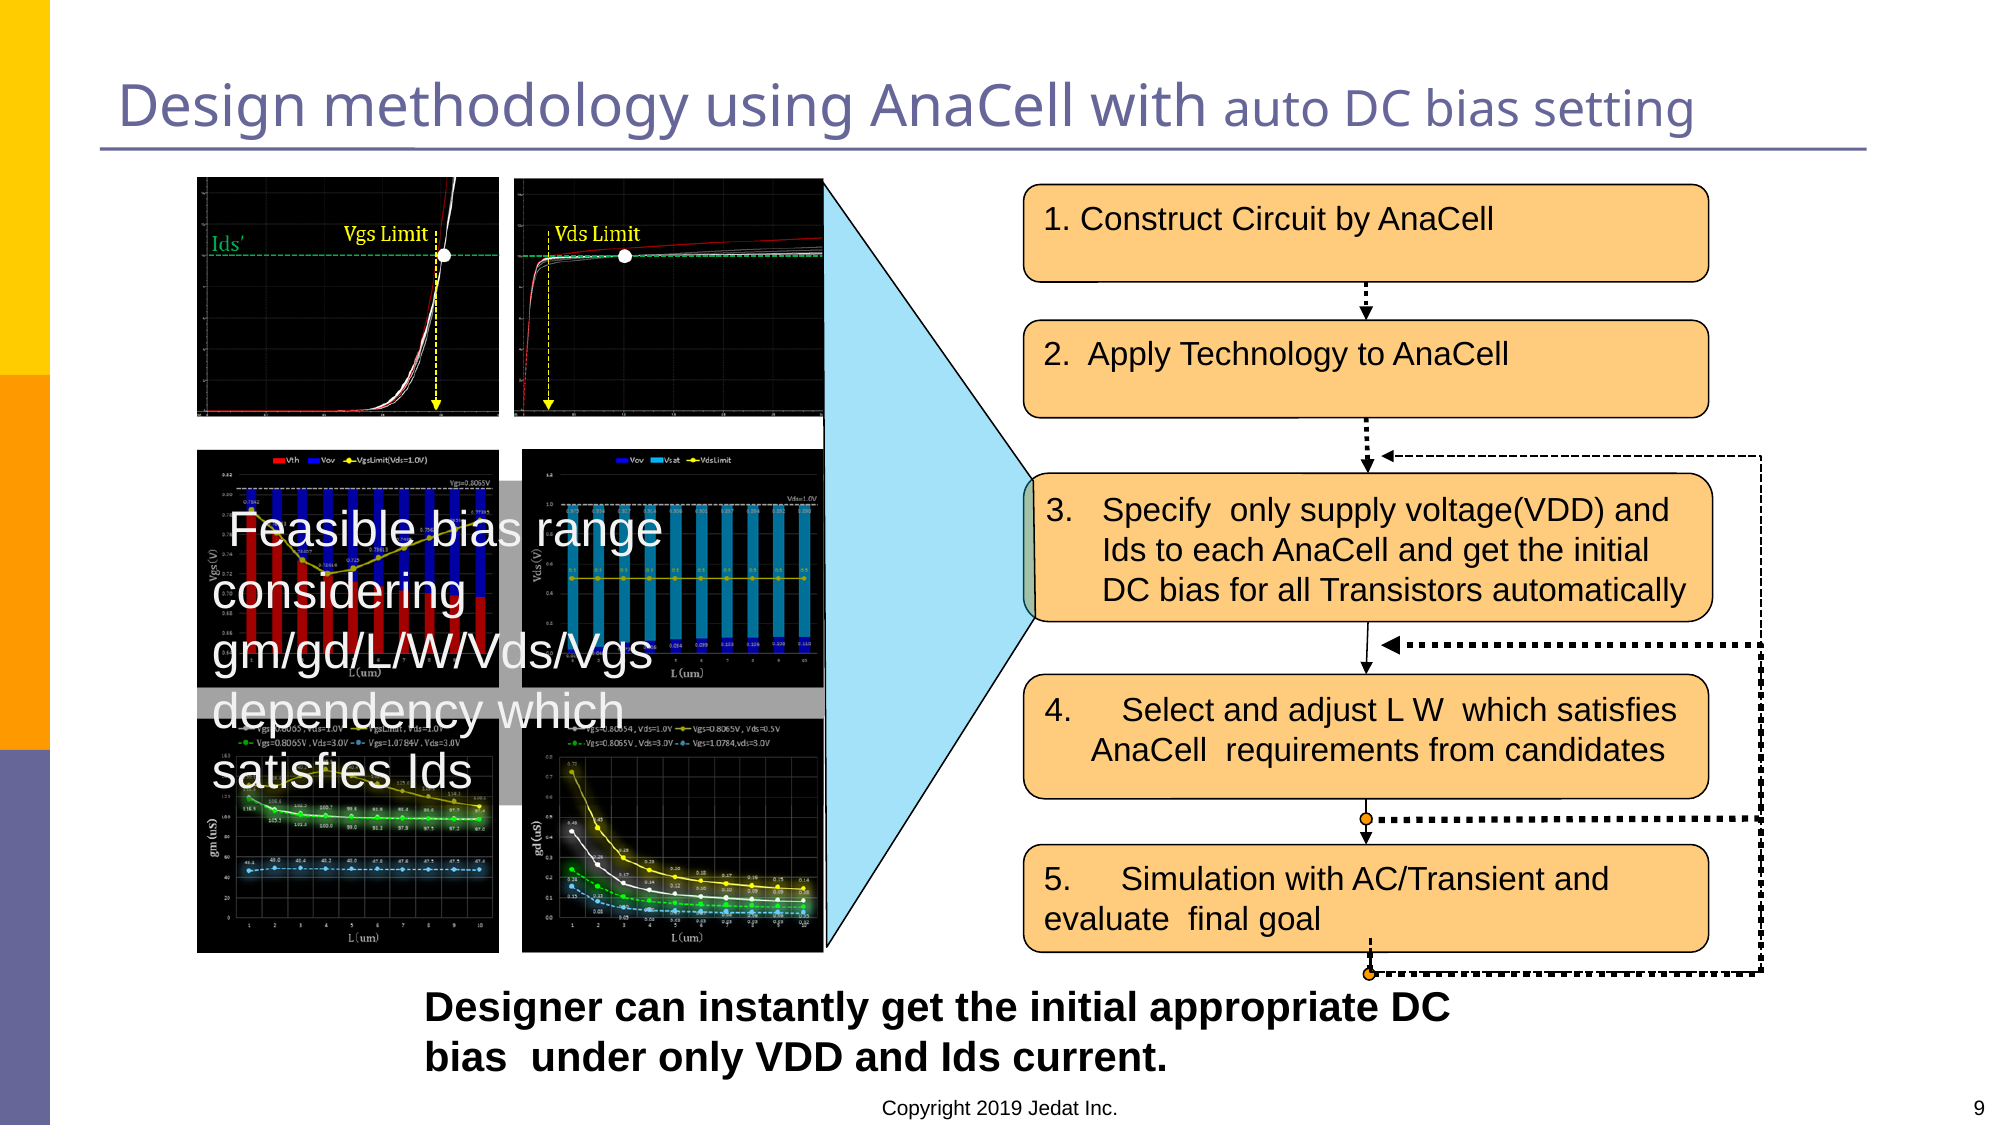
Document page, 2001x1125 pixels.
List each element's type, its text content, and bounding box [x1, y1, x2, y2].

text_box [1365, 417, 1369, 474]
text_box [1363, 968, 1376, 981]
text_box [1370, 827, 1762, 973]
slide_number 9 [1533, 1087, 2000, 1125]
text_box 4. Select and adjust L W which satisfies AnaCell requirements from candidates [1023, 674, 1376, 799]
text_box 2. Apply Technology to AnaCell [1023, 320, 1709, 418]
text_box 5. Simulation with AC/Transient and evaluate final goal [1023, 844, 1372, 953]
text_box Designer can instantly get the initial appropriate DC bias under only VDD and Ids current. [409, 972, 1560, 1088]
footer Copyright 2019 Jedat Inc. [742, 1087, 1258, 1125]
title Design methodology using AnaCell with auto DC bias setting [102, 12, 1875, 146]
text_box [1365, 621, 1369, 675]
text_box [829, 190, 1036, 944]
picture [196, 177, 825, 954]
text_box 1. Construct Circuit by AnaCell [1023, 184, 1709, 282]
text_box Specify only supply voltage(VDD) and Ids to each AnaCell and get the initial DC bias for all Transistors automatically [1032, 473, 1380, 622]
text_box [1373, 449, 1762, 820]
